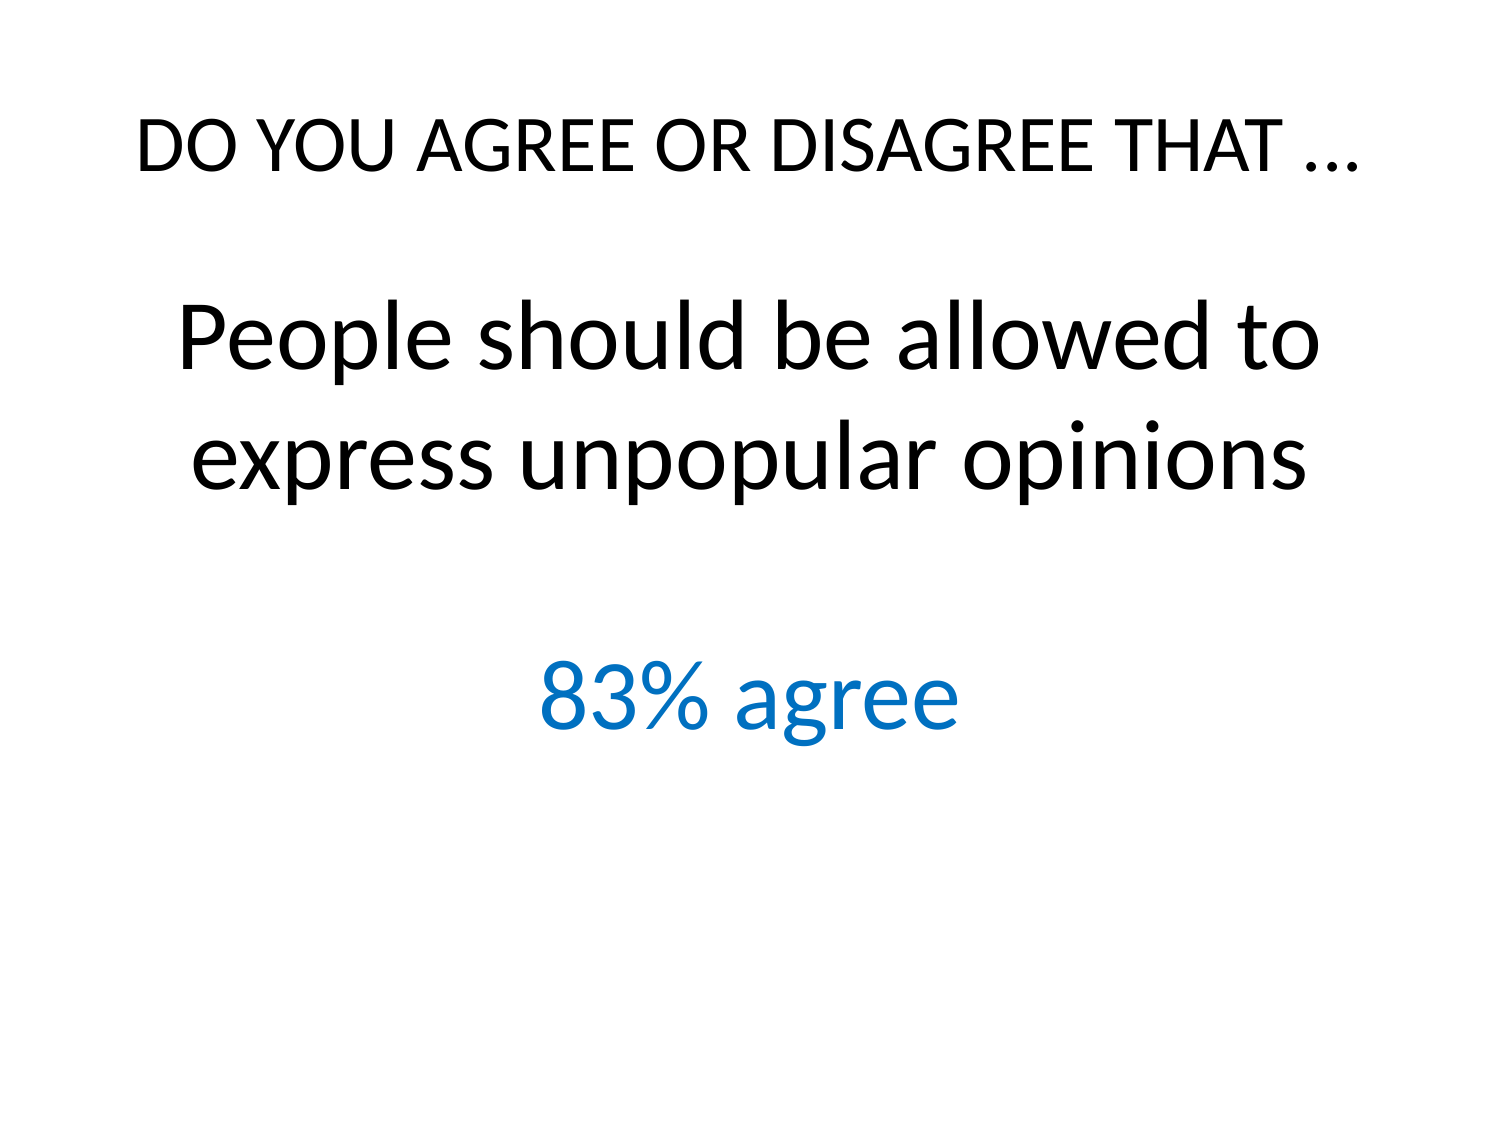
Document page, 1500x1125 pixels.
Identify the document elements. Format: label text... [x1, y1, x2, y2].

list People should be allowed to express unpopular opinions 83% agree [75, 262, 1425, 1005]
title DO YOU AGREE OR DISAGREE THAT ... [75, 45, 1425, 233]
